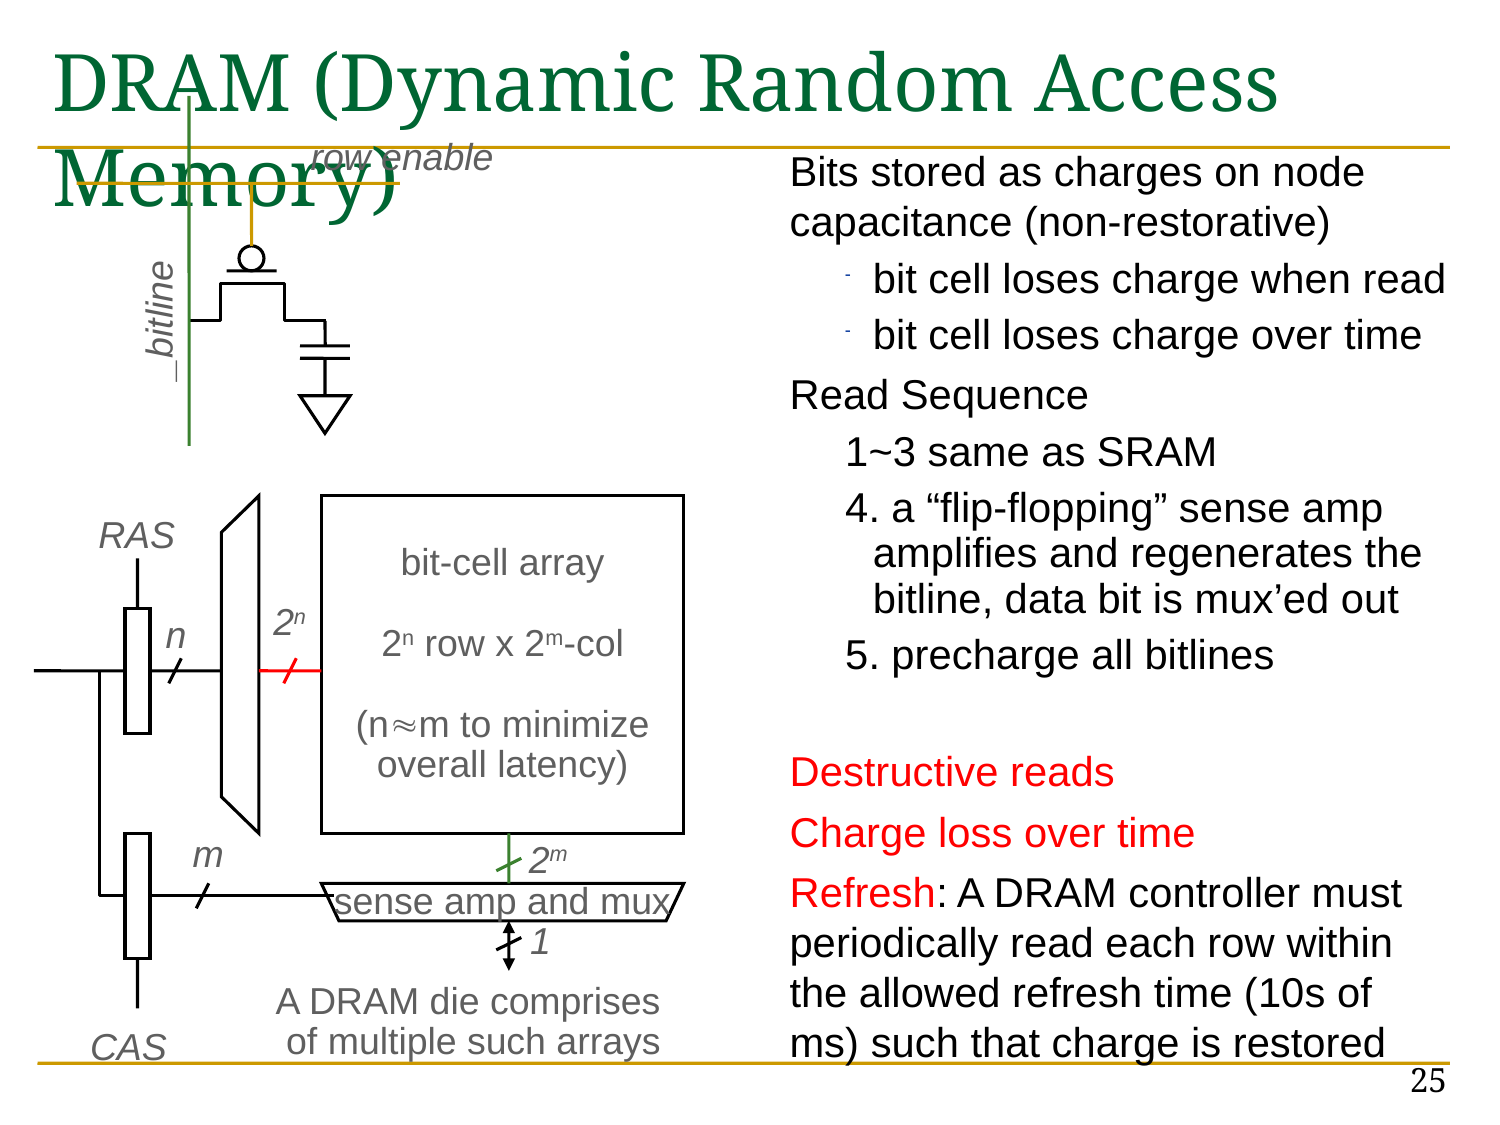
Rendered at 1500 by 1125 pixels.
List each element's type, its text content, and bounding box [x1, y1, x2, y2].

text_box [221, 495, 259, 822]
text_box CAS [75, 1020, 182, 1076]
text_box 2m [514, 833, 583, 889]
text_box 1 [515, 915, 566, 971]
text_box [502, 920, 515, 944]
text_box Bits stored as charges on node capacitance (non-restorative) bit cell loses charge when read bit cell loses charge over time Read Sequence 1~3 same as SRAM 4. a “flip-flopping” sense amp amplifies and regenerates the bitline, data bit is mux’ed out 5. precharge all bitlines Destructive reads Charge loss over time Refresh: A DRAM controller must periodically read each row within the allowed refresh time (10s of ms) such that charge is restored [774, 137, 1463, 938]
text_box m [177, 827, 239, 883]
text_box sense amp and mux [322, 883, 684, 921]
text_box [99, 670, 334, 896]
title DRAM (Dynamic Random Access Memory) [37, 24, 1500, 200]
text_box [238, 245, 264, 271]
text_box [190, 283, 324, 321]
text_box [125, 608, 150, 734]
text_box _bitline [132, 246, 188, 395]
text_box RAS [83, 508, 191, 564]
slide_number 25 [1111, 1036, 1462, 1112]
text_box bit-cell array 2n row x 2m-col (nm to minimize overall latency) [321, 495, 684, 834]
text_box 2n [258, 595, 321, 651]
text_box A DRAM die comprises of multiple such arrays [260, 974, 686, 1071]
text_box n [150, 608, 202, 664]
text_box [502, 945, 515, 971]
text_box [125, 833, 150, 959]
text_box row enable [295, 130, 509, 186]
text_box [300, 395, 351, 434]
